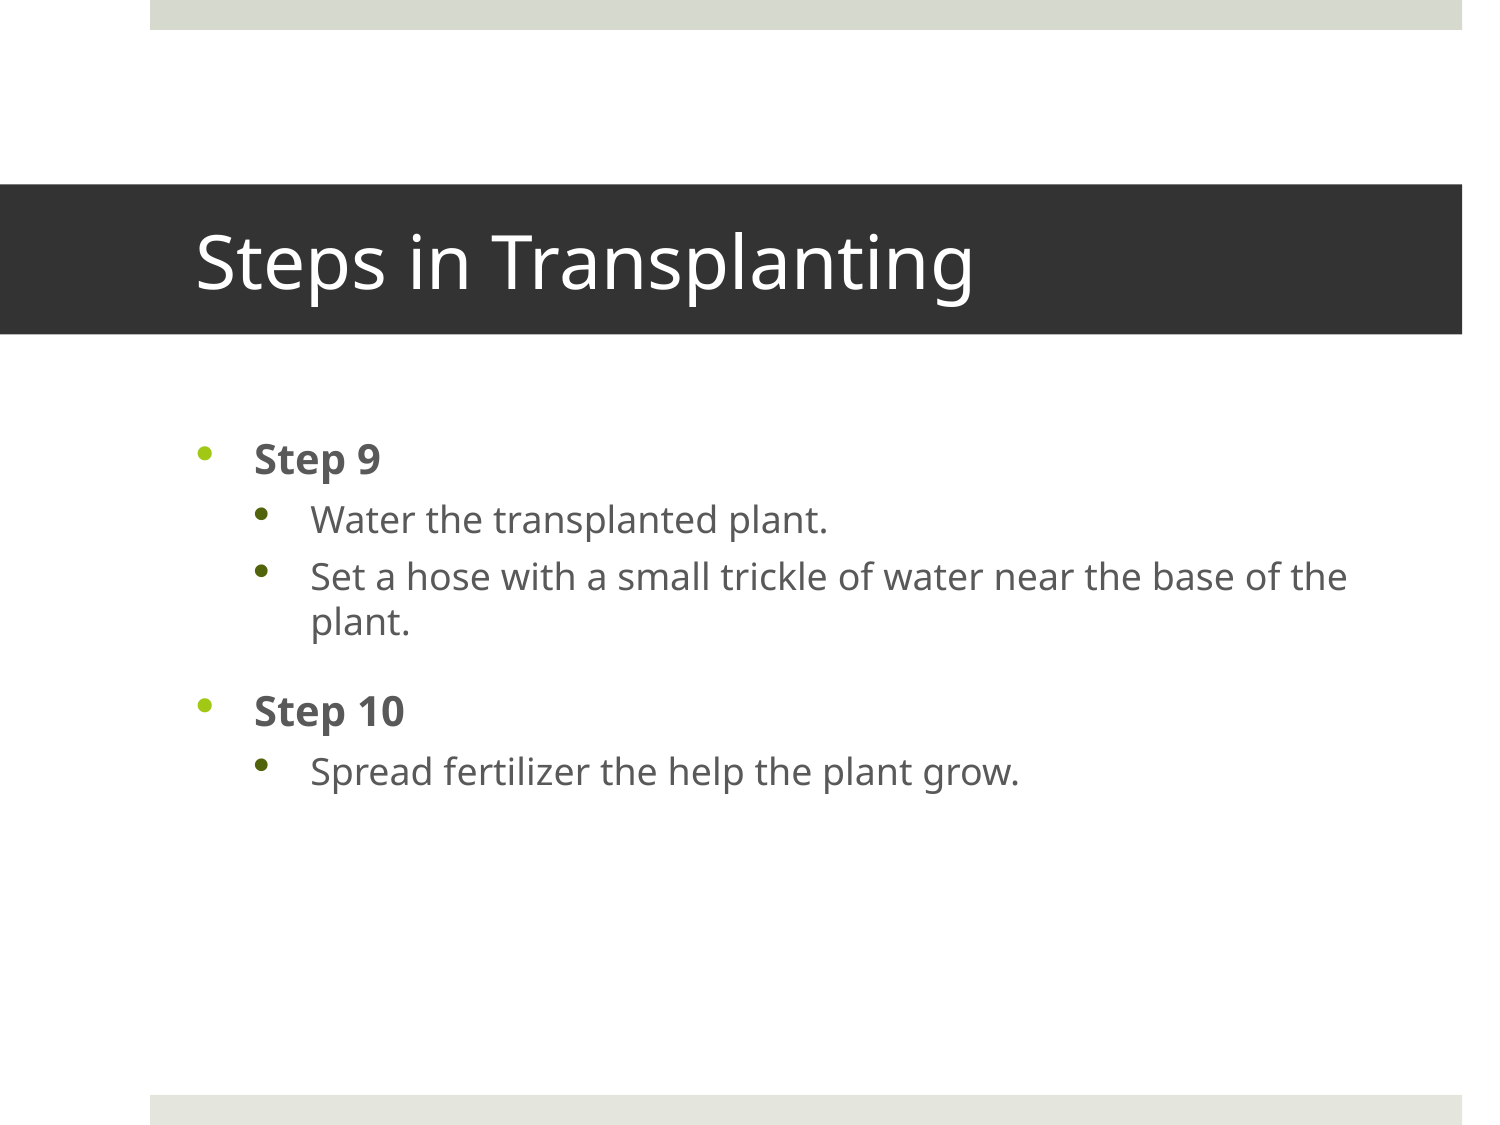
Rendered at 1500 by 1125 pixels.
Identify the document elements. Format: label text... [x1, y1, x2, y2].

list Step 9 Water the transplanted plant. Set a hose with a small trickle of water near the base of the plant. Step 10 Spread fertilizer the help the plant grow. [182, 425, 1432, 1028]
title Steps in Transplanting [0, 184, 1463, 335]
